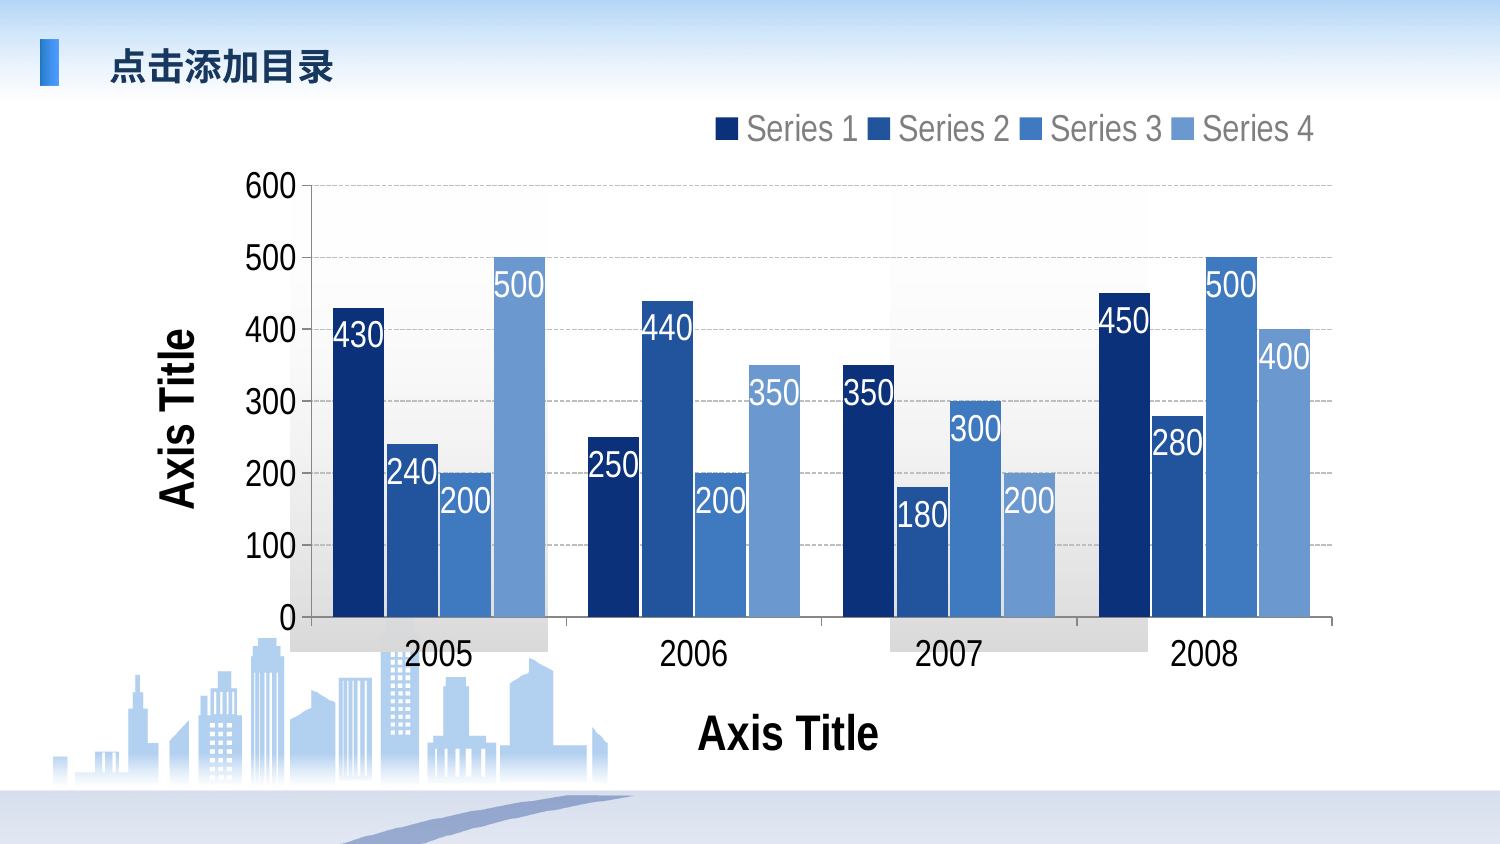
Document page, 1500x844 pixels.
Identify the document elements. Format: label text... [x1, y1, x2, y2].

chart [105, 81, 1358, 802]
text_box 点击添加目录 [95, 35, 350, 95]
picture [0, 0, 1500, 844]
